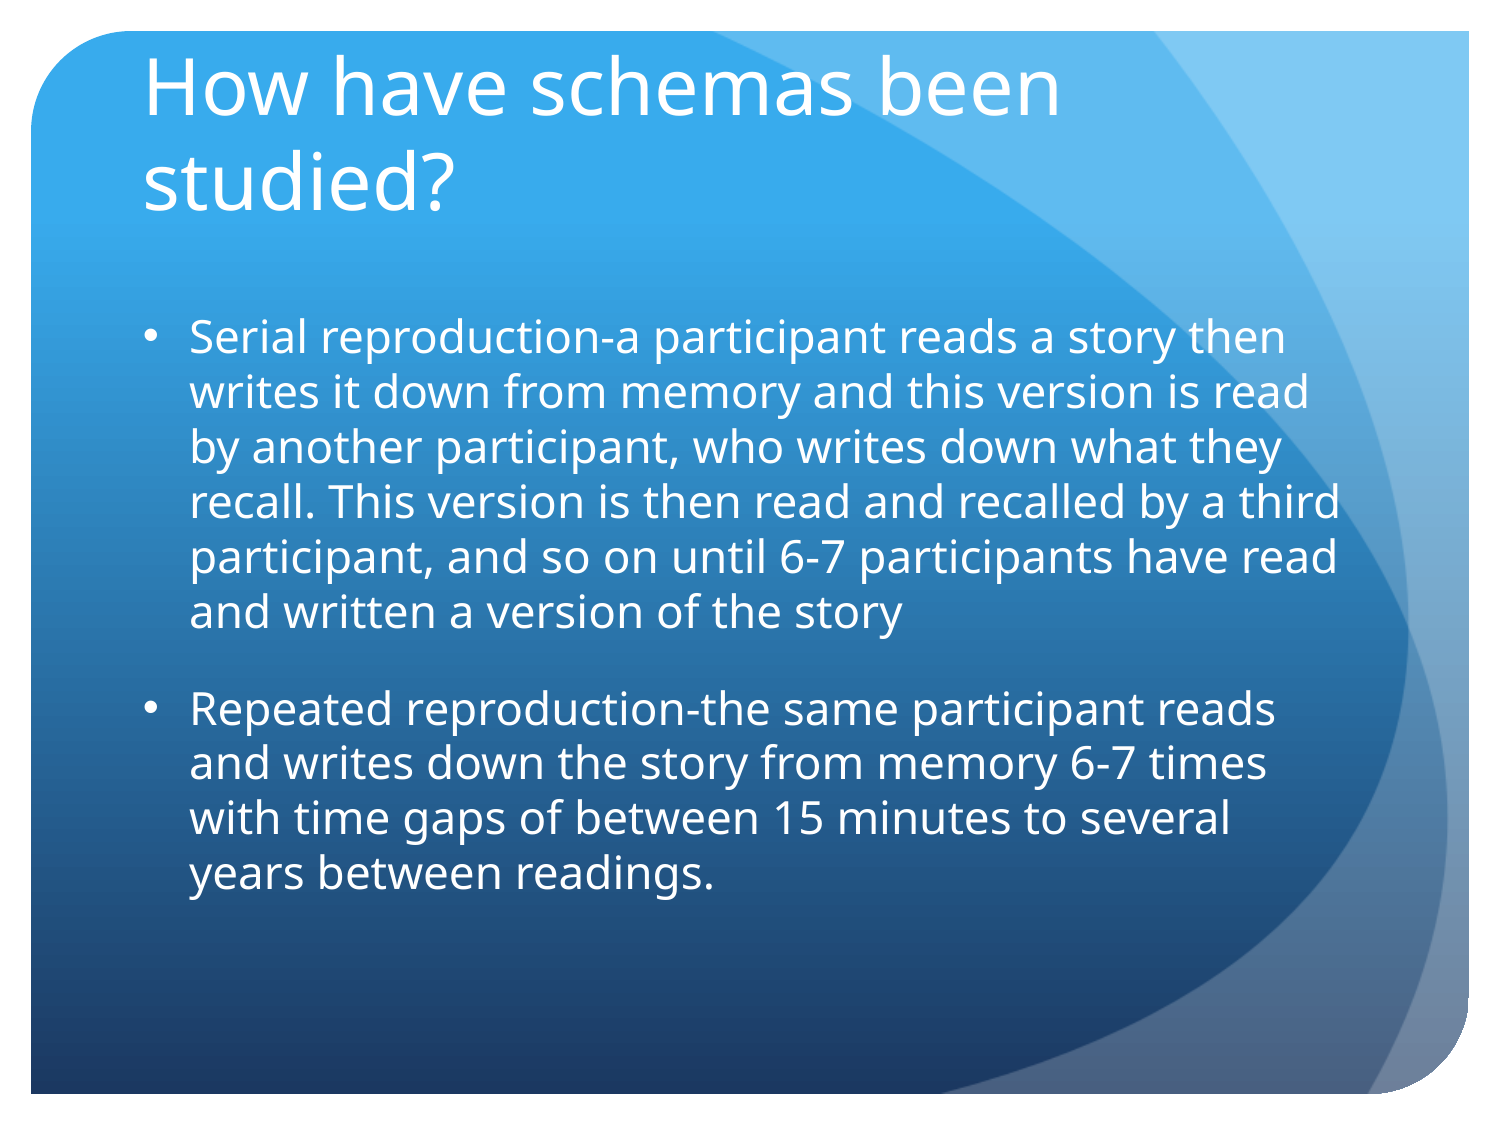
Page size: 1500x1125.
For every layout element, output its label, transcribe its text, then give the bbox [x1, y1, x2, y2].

picture [24, 30, 1473, 1094]
title How have schemas been studied? [127, 62, 1372, 234]
list Serial reproduction-a participant reads a story then writes it down from memory and this version is read by another participant, who writes down what they recall. This version is then read and recalled by a third participant, and so on until 6-7 participants have read and written a version of the story Repeated reproduction-the same participant reads and writes down the story from memory 6-7 times with time gaps of between 15 minutes to several years between readings. [127, 299, 1372, 991]
